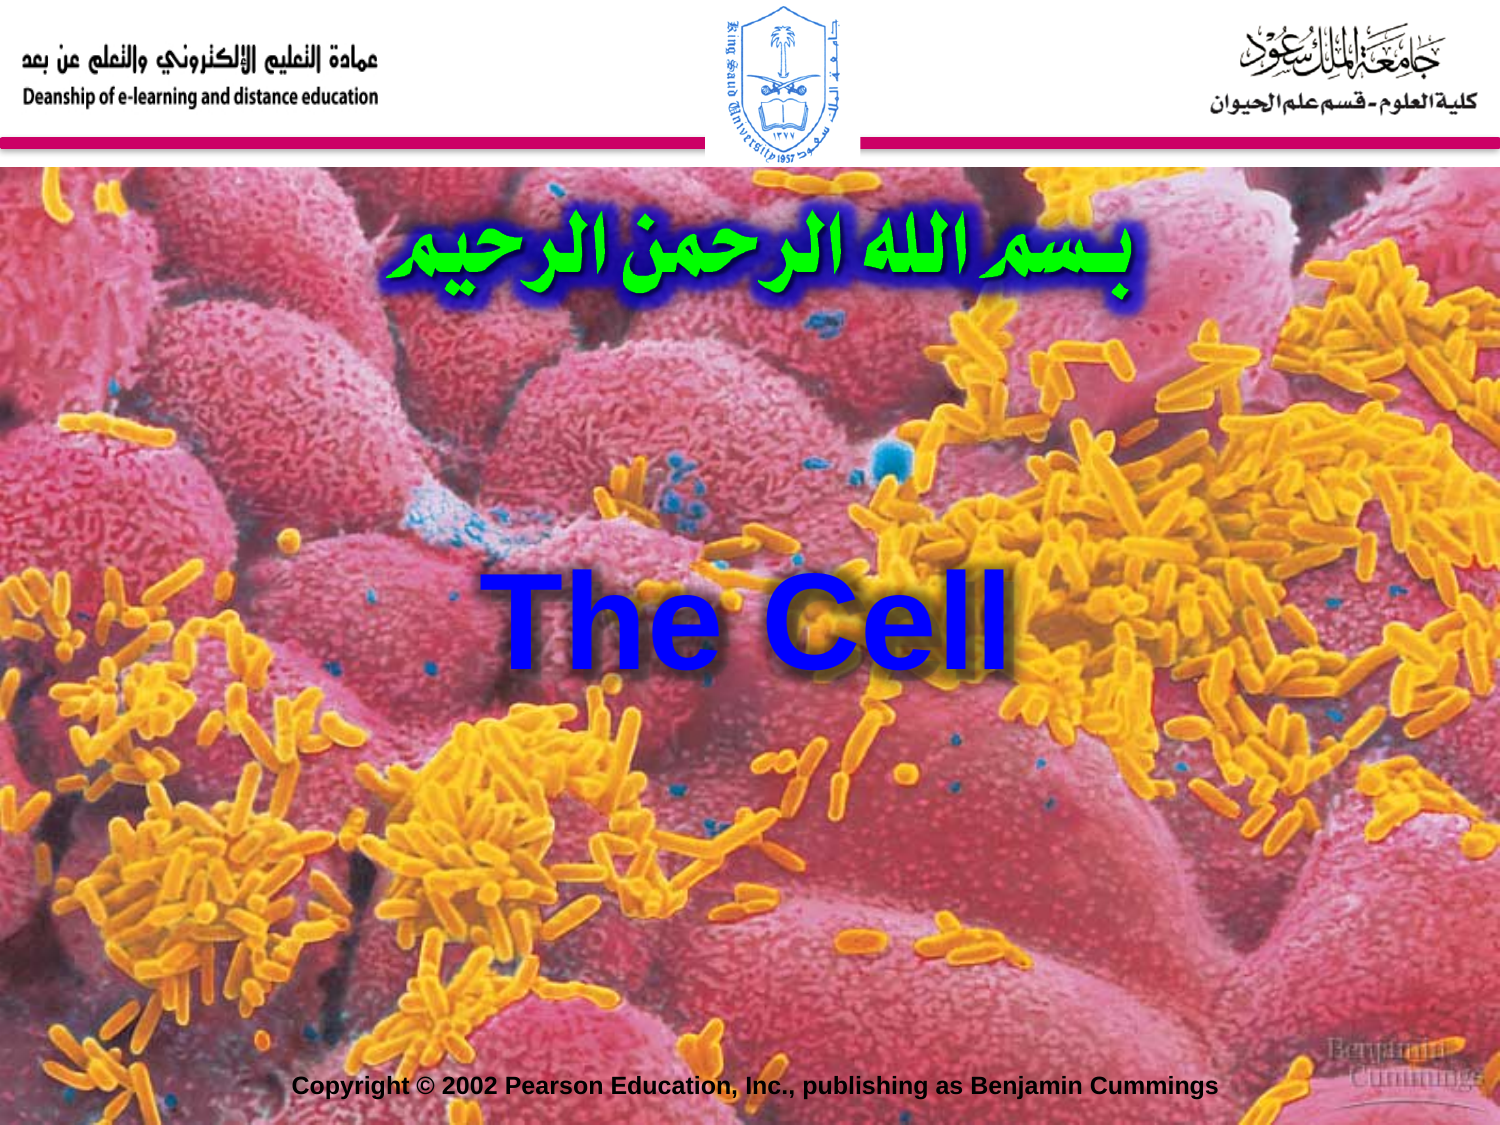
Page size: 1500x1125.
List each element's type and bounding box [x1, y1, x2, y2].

picture [0, 149, 1500, 1125]
text_box [0, 0, 1500, 166]
